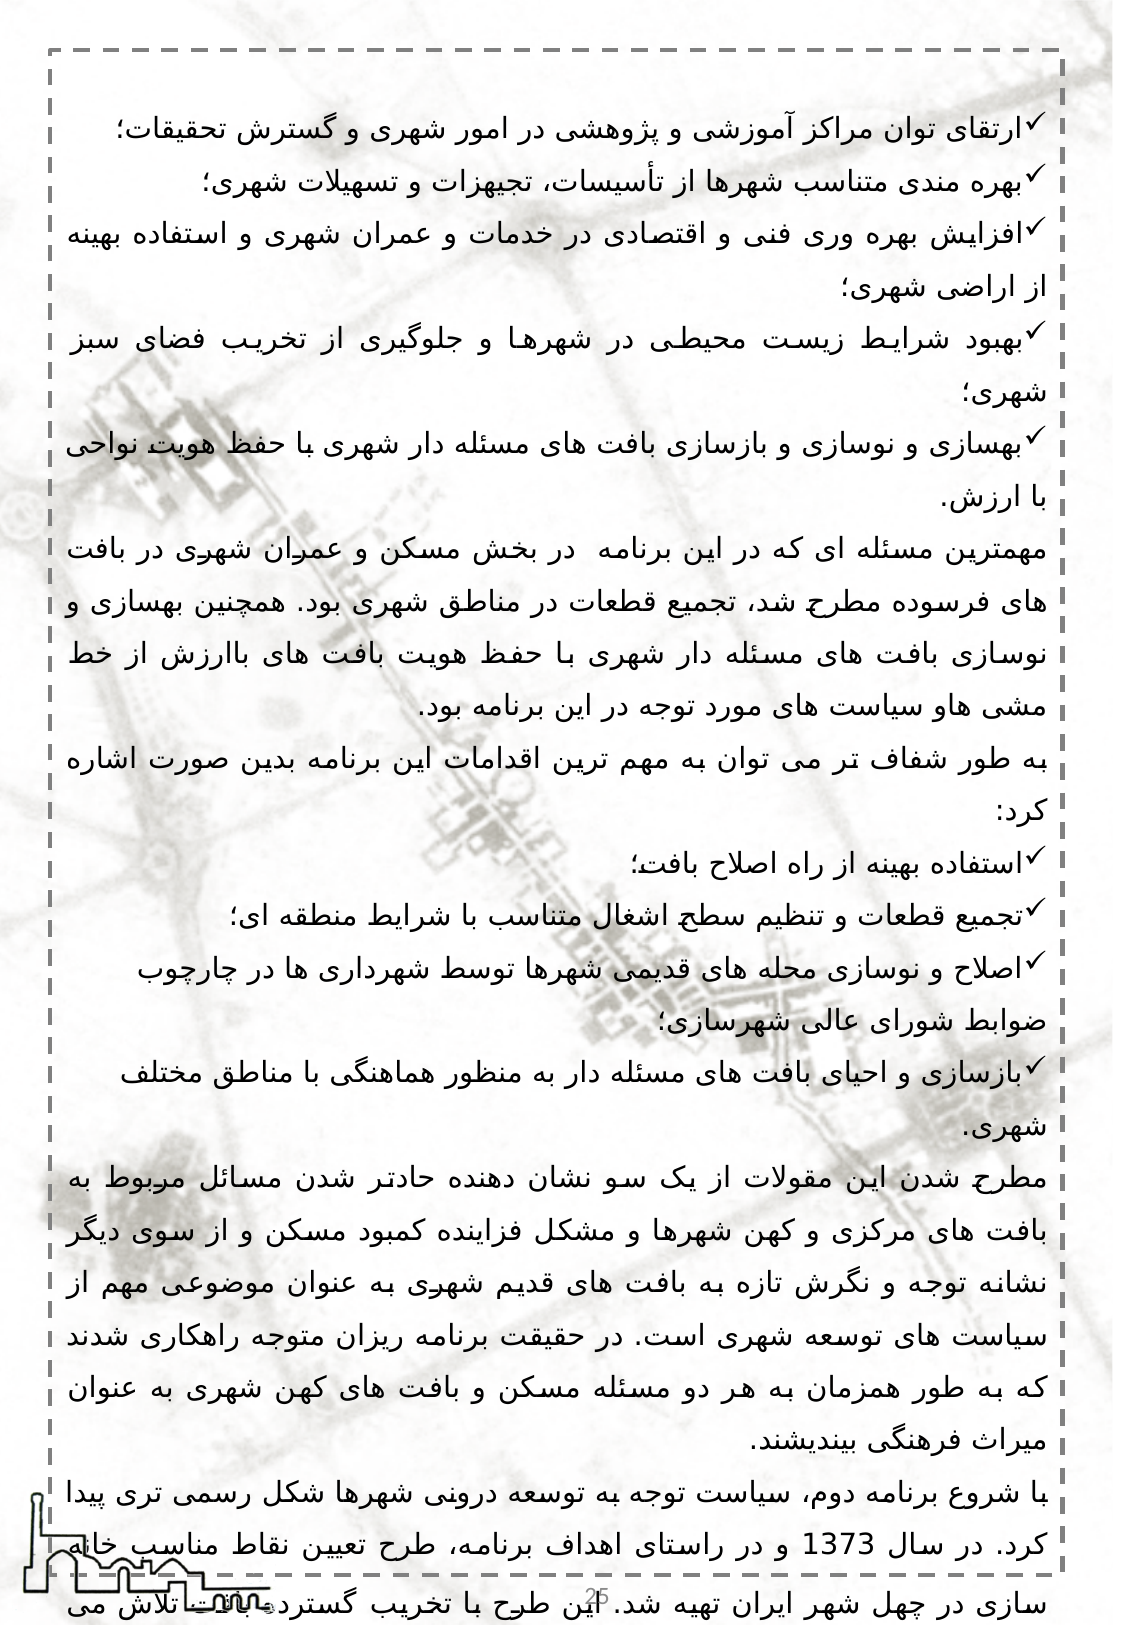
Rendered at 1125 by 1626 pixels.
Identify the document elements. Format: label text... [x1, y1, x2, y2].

text_box ارتقای توان مراکز آموزشی و پژوهشی در امور شهری و گسترش تحقیقات؛ بهره مندی متناسب شهرها از تأسیسات، تجیهزات و تسهیلات شهری؛ افزایش بهره وری فنی و اقتصادی در خدمات و عمران شهری و استفاده بهینه از اراضی شهری؛ بهبود شرایط زیست محیطی در شهرها و جلوگیری از تخریب فضای سبز شهری؛ بهسازی و نوسازی و بازسازی بافت های مسئله دار شهری با حفظ هویت نواحی با ارزش. مهمترین مسئله ای که در این برنامه در بخش مسکن و عمران شهری در بافت های فرسوده مطرح شد، تجمیع قطعات در مناطق شهری بود. همچنین بهسازی و نوسازی بافت های مسئله دار شهری با حفظ هویت بافت های باارزش از خط مشی هاو سیاست های مورد توجه در این برنامه بود. به طور شفاف تر می توان به مهم ترین اقدامات این برنامه بدین صورت اشاره کرد: استفاده بهینه از راه اصلاح بافت؛ تجمیع قطعات و تنظیم سطح اشغال متناسب با شرایط منطقه ای؛ اصلاح و نوسازی محله های قدیمی شهرها توسط شهرداری ها در چارچوب ضوابط شورای عالی شهرسازی؛ بازسازی و احیای بافت های مسئله دار به منظور هماهنگی با مناطق مختلف شهری. مطرح شدن این مقولات از یک سو نشان دهنده حادتر شدن مسائل مربوط به بافت های مرکزی و کهن شهرها و مشکل فزاینده کمبود مسکن و از سوی دیگر نشانه توجه و نگرش تازه به بافت های قدیم شهری به عنوان موضوعی مهم از سیاست های توسعه شهری است. در حقیقت برنامه ریزان متوجه راهکاری شدند که به طور همزمان به هر دو مسئله مسکن و بافت های کهن شهری به عنوان میراث فرهنگی بیندیشند. با شروع برنامه دوم، سیاست توجه به توسعه درونی شهرها شکل رسمی تری پیدا کرد. در سال 1373 و در راستای اهداف برنامه، طرح تعیین نقاط مناسب خانه سازی در چهل شهر ایران تهیه شد. این طرح با تخریب گسترده بافت تلاش می کرد راه را برای توسعه بگشاید. تمرکز بیش از حد بر تخریب و نوسازی موجب شد بسیاری از بافت های با ارزش شهری زیست پذیری خود را از دست بدهند. مهمترین اهداف آن عبارت بودند از: هدایت و حمایت بخش خصوصی و مصرف کننده برای سرمایه گذاری در بافت موجود شهری؛ احداث خانه های سازمانی در بافت های فرسوده با استفاده از اعتبارات بخش خصوصی؛ ایجاد الگوی مناسب مسکن اقتصادی در شهرها؛ پاکسازی اطراف آثار با ارزش تاریخی در بافت قدیم طبق ضوابط سازمان میراث فرهنگی و احداث بنا در اراضی اضافه برای تأمین هزینه پاکسازی و احیای این گونه بافت ها و تشویق شهروندان به سکونت در آنها. همچنین در [48, 48, 1065, 254]
text_box 25 [362, 1550, 625, 1625]
picture [0, 255, 1125, 1369]
picture [13, 1419, 275, 1625]
text_box ارتقای توان مراکز آموزشی و پژوهشی در امور شهری و گسترش تحقیقات؛ بهره مندی متناسب شهرها از تأسیسات، تجیهزات و تسهیلات شهری؛ افزایش بهره وری فنی و اقتصادی در خدمات و عمران شهری و استفاده بهینه از اراضی شهری؛ بهبود شرایط زیست محیطی در شهرها و جلوگیری از تخریب فضای سبز شهری؛ بهسازی و نوسازی و بازسازی بافت های مسئله دار شهری با حفظ هویت نواحی با ارزش. مهمترین مسئله ای که در این برنامه در بخش مسکن و عمران شهری در بافت های فرسوده مطرح شد، تجمیع قطعات در مناطق شهری بود. همچنین بهسازی و نوسازی بافت های مسئله دار شهری با حفظ هویت بافت های باارزش از خط مشی هاو سیاست های مورد توجه در این برنامه بود. به طور شفاف تر می توان به مهم ترین اقدامات این برنامه بدین صورت اشاره کرد: استفاده بهینه از راه اصلاح بافت؛ تجمیع قطعات و تنظیم سطح اشغال متناسب با شرایط منطقه ای؛ اصلاح و نوسازی محله های قدیمی شهرها توسط شهرداری ها در چارچوب ضوابط شورای عالی شهرسازی؛ بازسازی و احیای بافت های مسئله دار به منظور هماهنگی با مناطق مختلف شهری. مطرح شدن این مقولات از یک سو نشان دهنده حادتر شدن مسائل مربوط به بافت های مرکزی و کهن شهرها و مشکل فزاینده کمبود مسکن و از سوی دیگر نشانه توجه و نگرش تازه به بافت های قدیم شهری به عنوان موضوعی مهم از سیاست های توسعه شهری است. در حقیقت برنامه ریزان متوجه راهکاری شدند که به طور همزمان به هر دو مسئله مسکن و بافت های کهن شهری به عنوان میراث فرهنگی بیندیشند. با شروع برنامه دوم، سیاست توجه به توسعه درونی شهرها شکل رسمی تری پیدا کرد. در سال 1373 و در راستای اهداف برنامه، طرح تعیین نقاط مناسب خانه سازی در چهل شهر ایران تهیه شد. این طرح با تخریب گسترده بافت تلاش می کرد راه را برای توسعه بگشاید. تمرکز بیش از حد بر تخریب و نوسازی موجب شد بسیاری از بافت های با ارزش شهری زیست پذیری خود را از دست بدهند. مهمترین اهداف آن عبارت بودند از: هدایت و حمایت بخش خصوصی و مصرف کننده برای سرمایه گذاری در بافت موجود شهری؛ احداث خانه های سازمانی در بافت های فرسوده با استفاده از اعتبارات بخش خصوصی؛ ایجاد الگوی مناسب مسکن اقتصادی در شهرها؛ پاکسازی اطراف آثار با ارزش تاریخی در بافت قدیم طبق ضوابط سازمان میراث فرهنگی و احداث بنا در اراضی اضافه برای تأمین هزینه پاکسازی و احیای این گونه بافت ها و تشویق شهروندان به سکونت در آنها. همچنین در [48, 1378, 1065, 1577]
